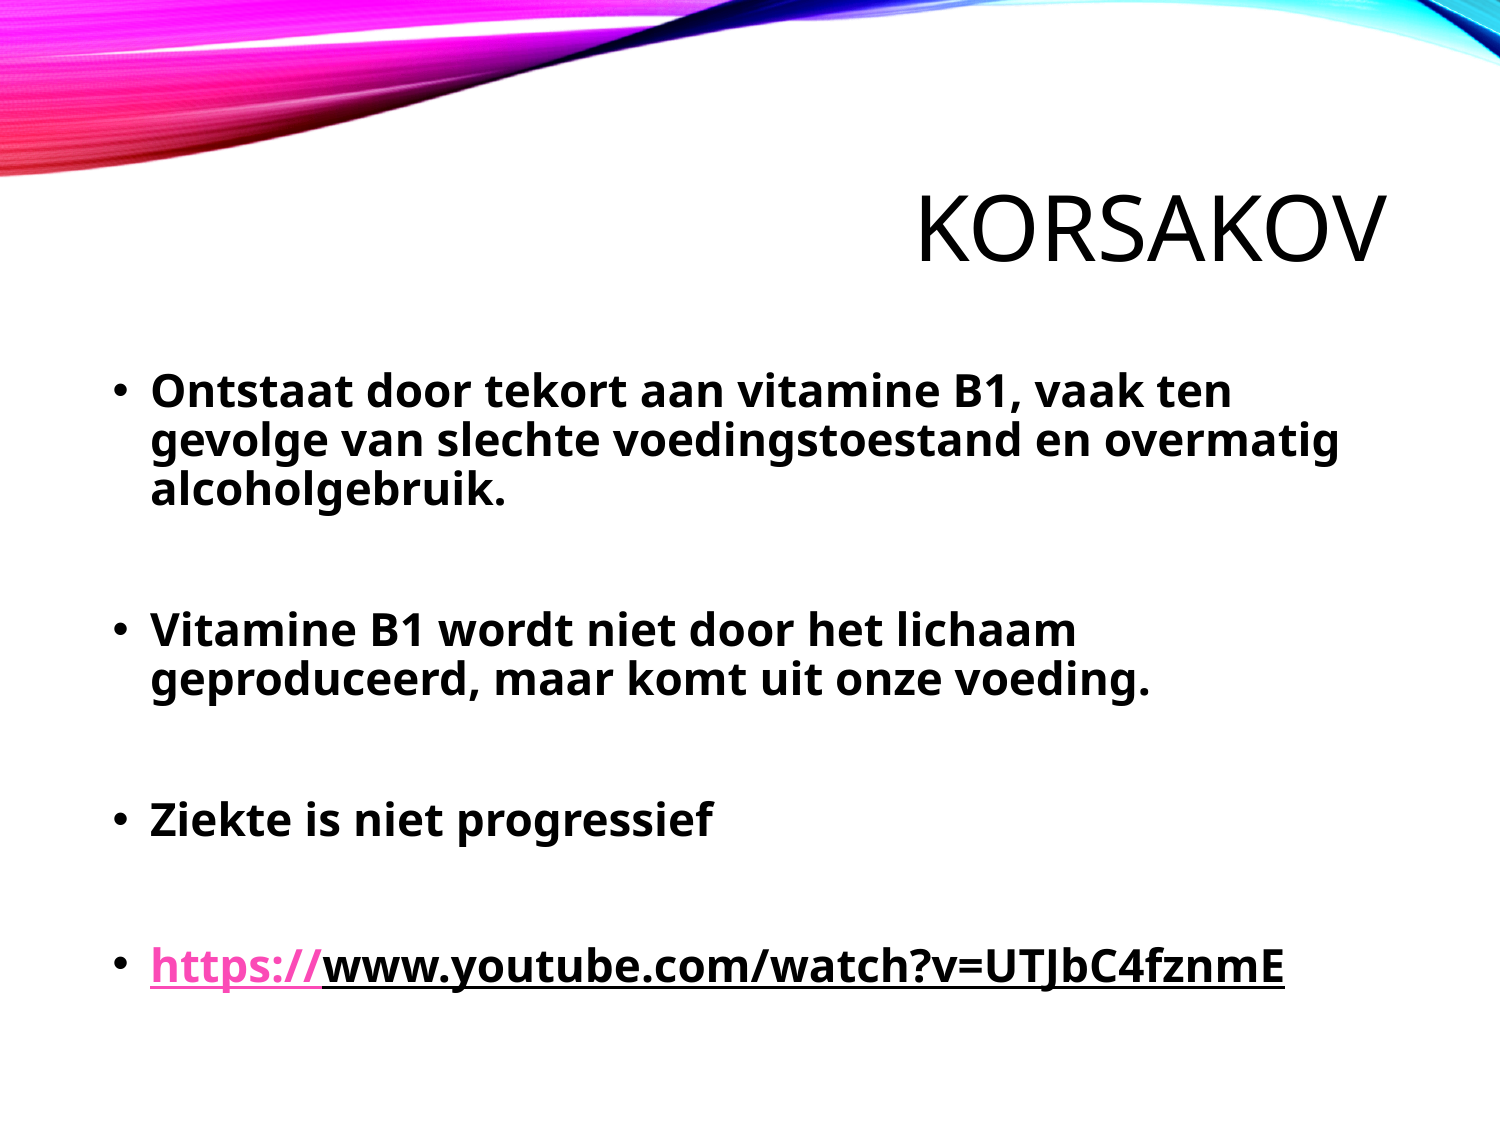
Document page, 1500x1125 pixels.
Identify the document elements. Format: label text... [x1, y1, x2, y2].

title Korsakov [356, 125, 1403, 338]
list Ontstaat door tekort aan vitamine B1, vaak ten gevolge van slechte voedingstoestand en overmatig alcoholgebruik. Vitamine B1 wordt niet door het lichaam geproduceerd, maar komt uit onze voeding. Ziekte is niet progressief https://www.youtube.com/watch?v=UTJbC4fznmE [97, 360, 1403, 1028]
picture [0, 0, 1500, 178]
